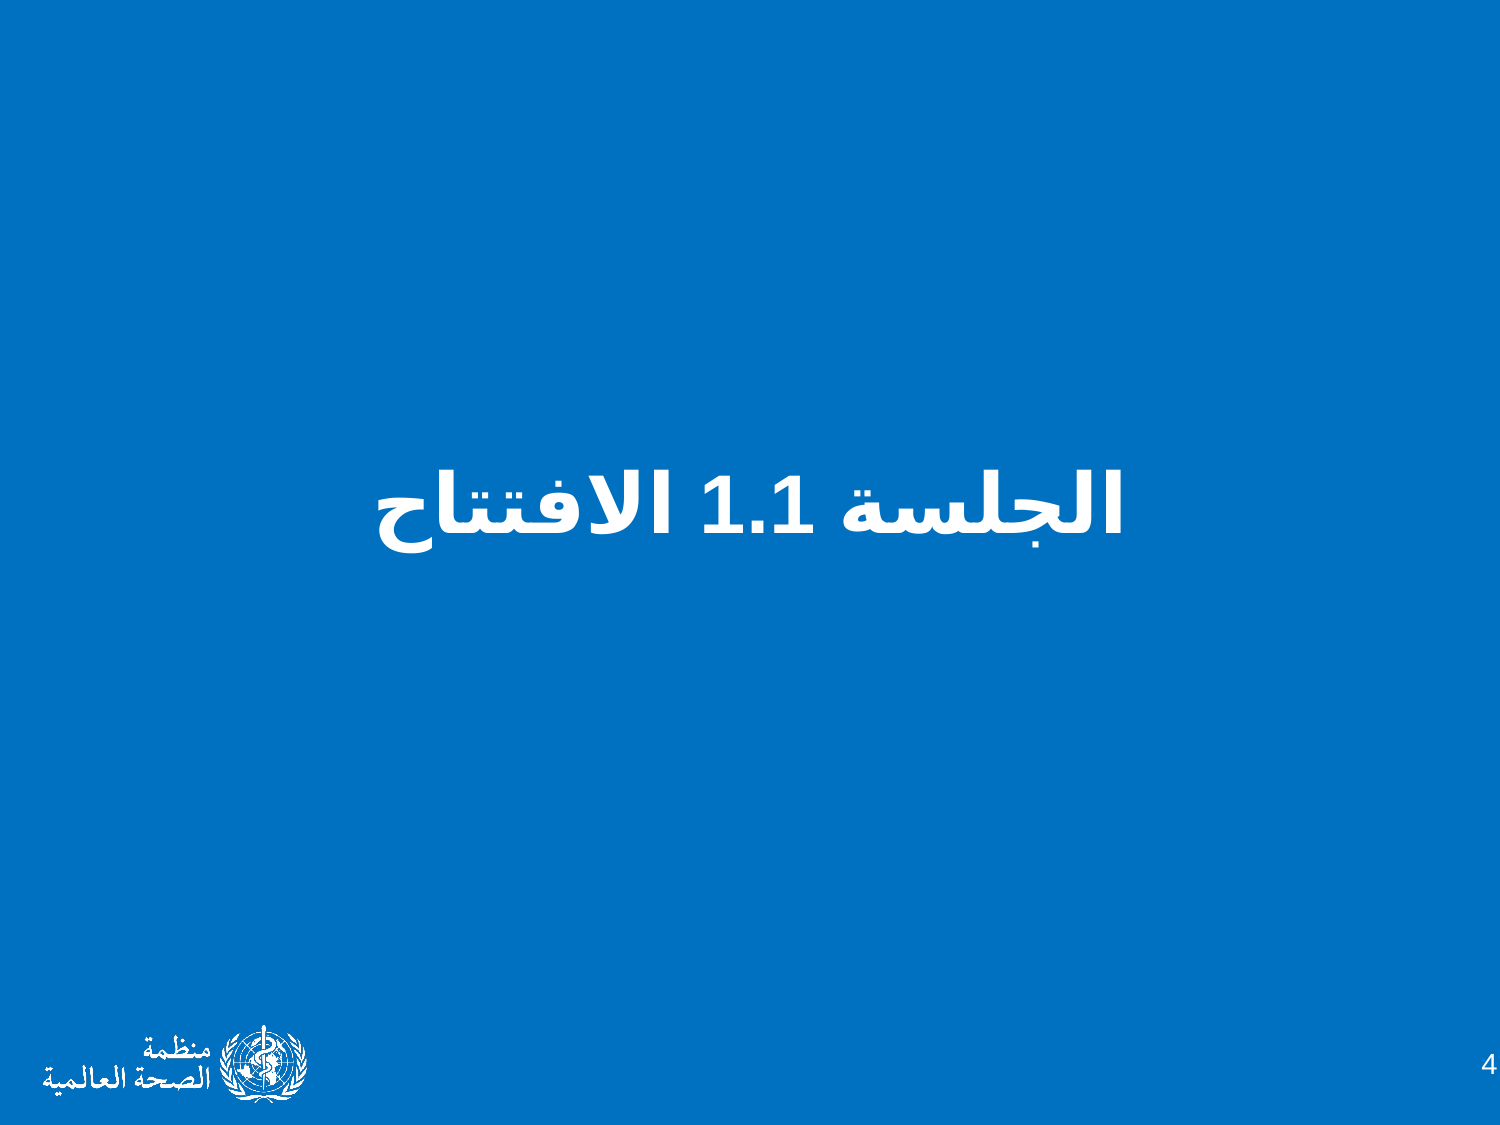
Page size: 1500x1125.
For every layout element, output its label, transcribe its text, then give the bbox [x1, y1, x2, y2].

list ‏الجلسة 1.1 الافتتاح [0, 0, 1500, 1001]
picture [43, 1025, 307, 1103]
